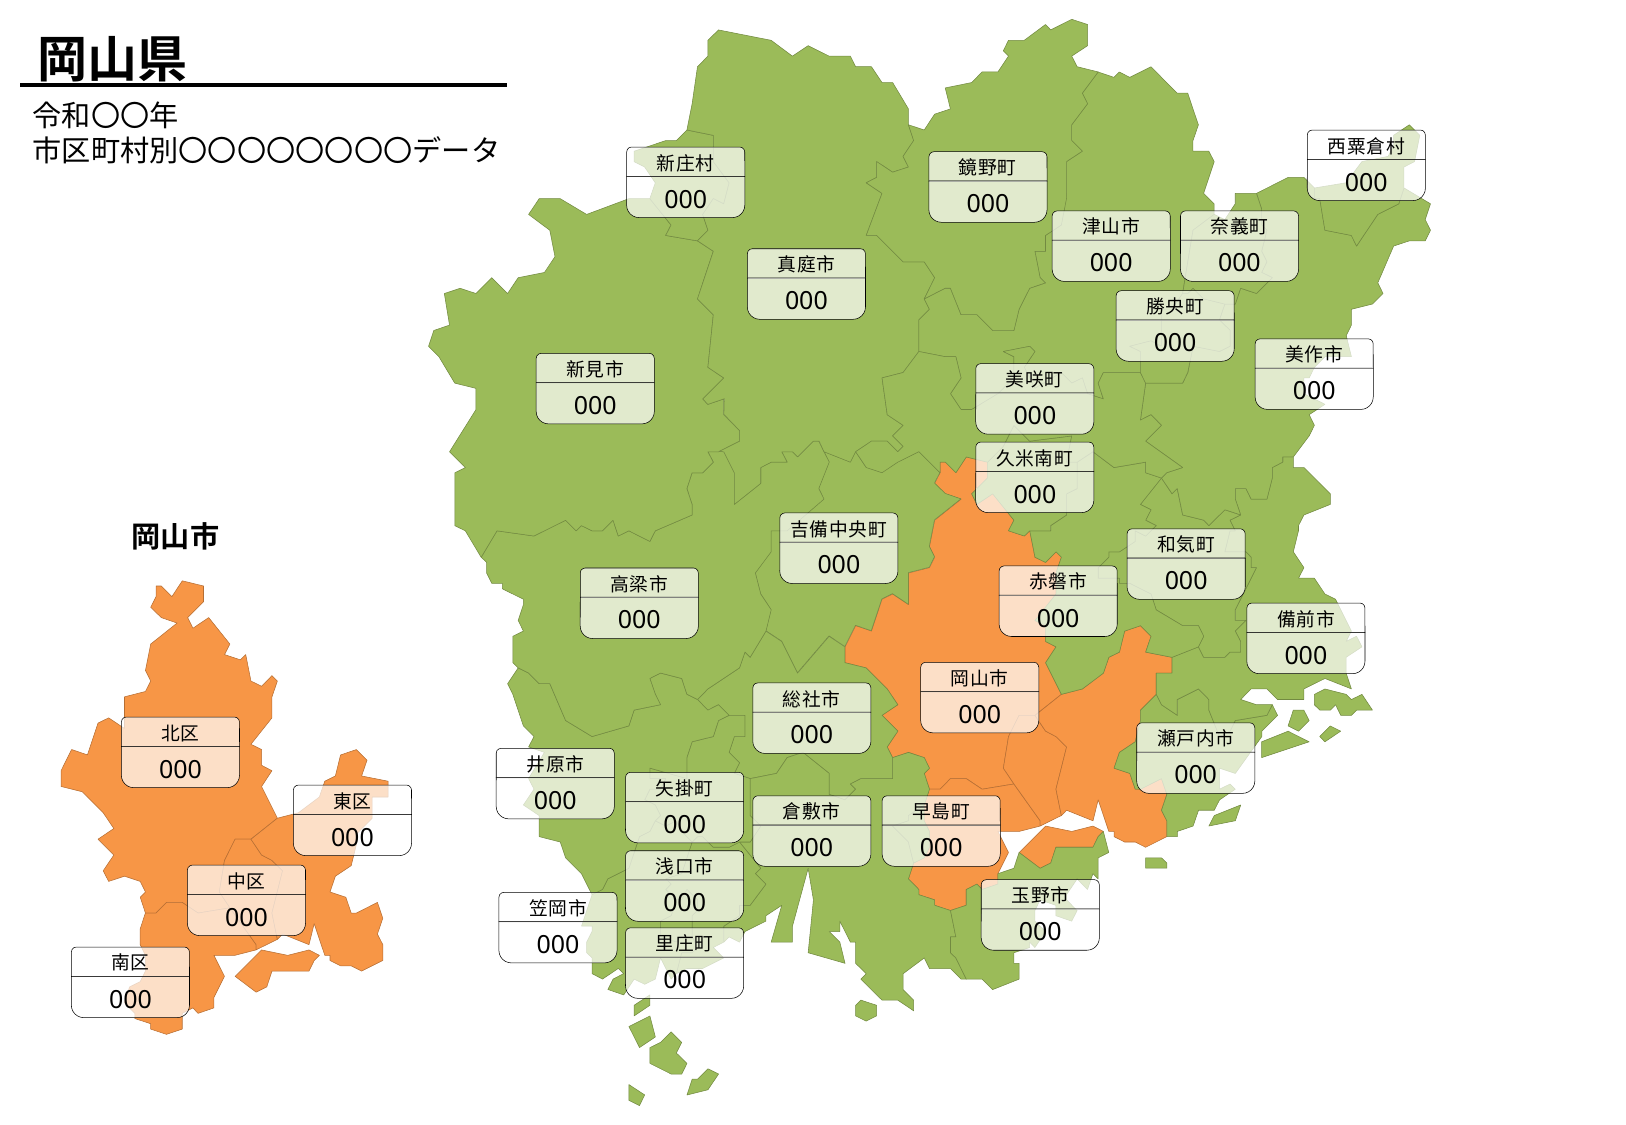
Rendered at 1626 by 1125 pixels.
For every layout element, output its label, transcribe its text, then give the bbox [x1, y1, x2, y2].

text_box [1126, 528, 1246, 600]
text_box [626, 146, 746, 218]
text_box 岡山市 [116, 510, 235, 561]
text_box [1307, 129, 1426, 201]
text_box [928, 151, 1048, 223]
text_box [498, 892, 618, 964]
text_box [495, 748, 615, 820]
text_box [752, 682, 872, 754]
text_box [920, 662, 1040, 734]
text_box 令和〇〇年 市区町村別〇〇〇〇〇〇〇〇データ [17, 89, 423, 175]
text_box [625, 772, 744, 844]
text_box 岡山県 [22, 20, 203, 83]
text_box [71, 946, 190, 1018]
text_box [293, 784, 412, 856]
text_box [121, 716, 240, 788]
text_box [1136, 722, 1256, 794]
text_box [881, 795, 1001, 867]
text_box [187, 864, 306, 936]
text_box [747, 248, 866, 320]
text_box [998, 565, 1118, 637]
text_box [975, 363, 1095, 435]
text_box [1051, 210, 1171, 282]
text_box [980, 879, 1100, 951]
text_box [779, 512, 899, 584]
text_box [625, 850, 744, 922]
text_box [1254, 338, 1374, 410]
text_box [580, 567, 699, 639]
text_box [1180, 210, 1299, 282]
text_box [625, 928, 744, 999]
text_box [752, 795, 872, 867]
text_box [1246, 602, 1366, 674]
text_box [60, 580, 389, 1035]
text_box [975, 441, 1095, 513]
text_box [428, 19, 1431, 1106]
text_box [535, 353, 655, 425]
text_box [1115, 290, 1235, 362]
